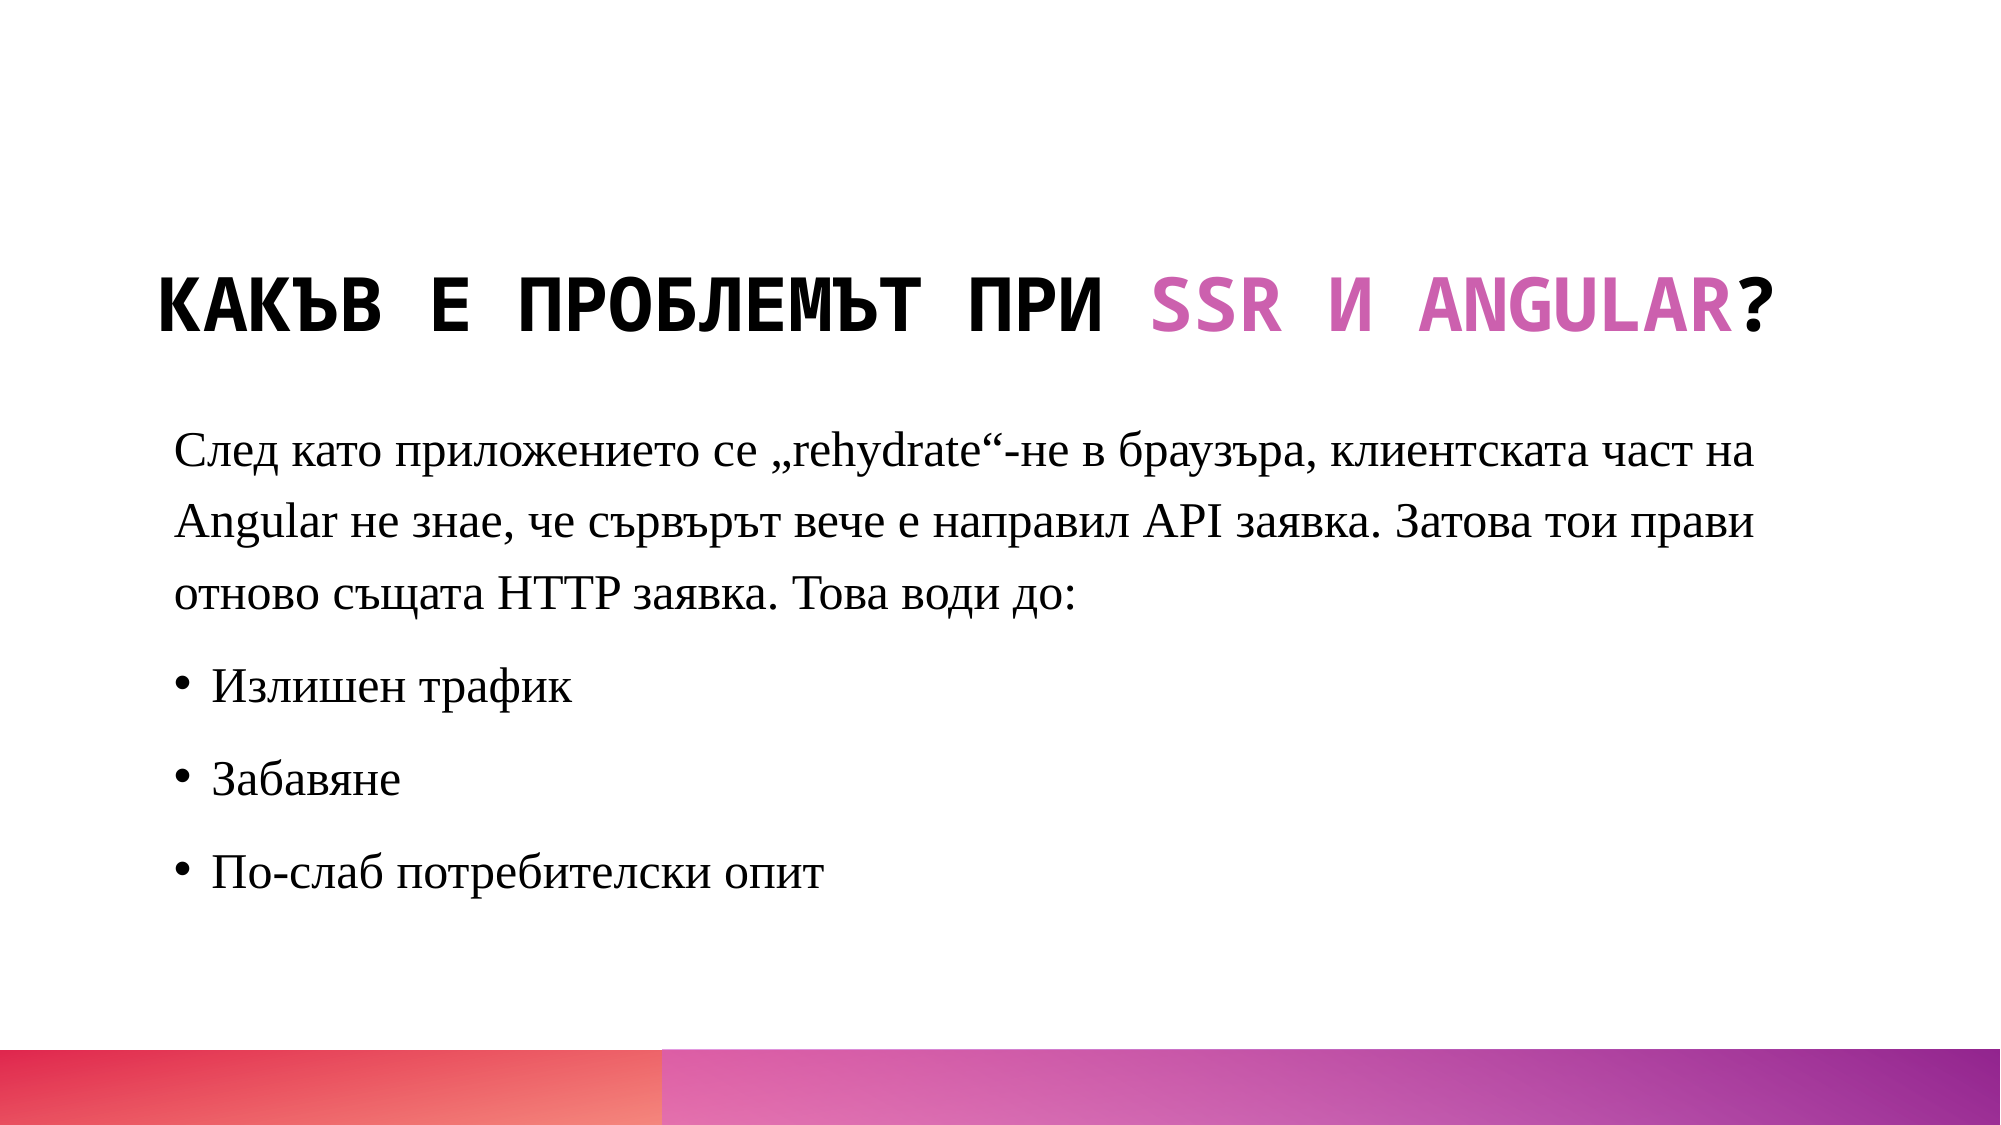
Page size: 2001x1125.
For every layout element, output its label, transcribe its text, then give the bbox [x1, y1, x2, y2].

list След като приложението се „rehydrate“-не в браузъра, клиентската част на Angular не знае, че сървърът вече е направил API заявка. Затова тои прави отново същата HTTP заявка. Това води до: Излишен трафик Забавяне По-слаб потребителски опит [158, 396, 1839, 1046]
title КАКЪВ Е ПРОБЛЕМЪТ ПРИ SSR И ANGULAR? [158, 144, 1839, 347]
